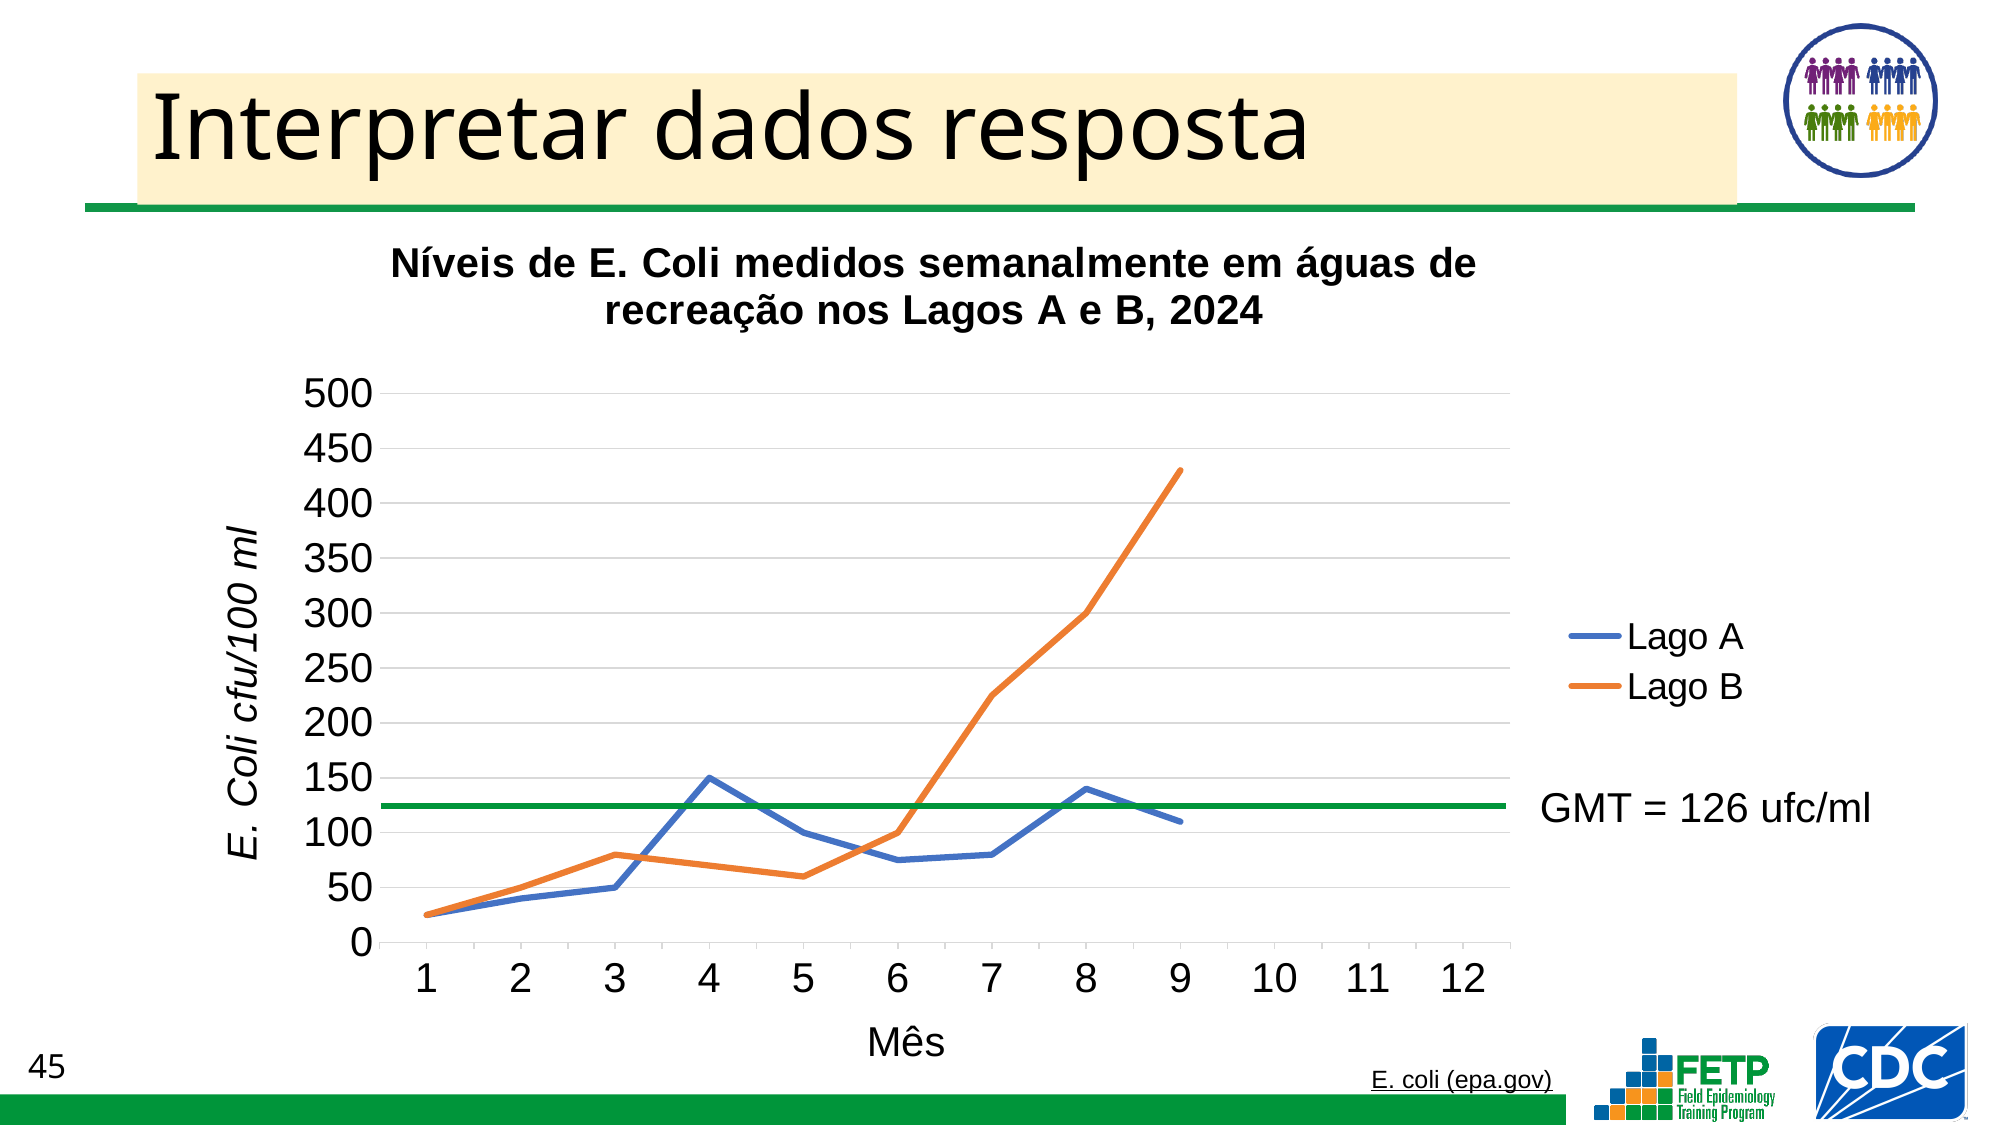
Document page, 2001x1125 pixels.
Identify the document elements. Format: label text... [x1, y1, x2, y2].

chart [1707, 1062, 1730, 1079]
chart [197, 189, 1772, 1079]
picture [1594, 1038, 1775, 1122]
chart [1754, 1062, 1762, 1070]
title Interpretar dados resposta [137, 73, 1738, 205]
chart [1738, 1062, 1746, 1079]
picture [1813, 1023, 1968, 1122]
text_box E. coli (epa.gov) [815, 1079, 1568, 1101]
picture [1783, 23, 1938, 178]
text_box GMT = 126 ufc/ml [1772, 773, 1887, 839]
